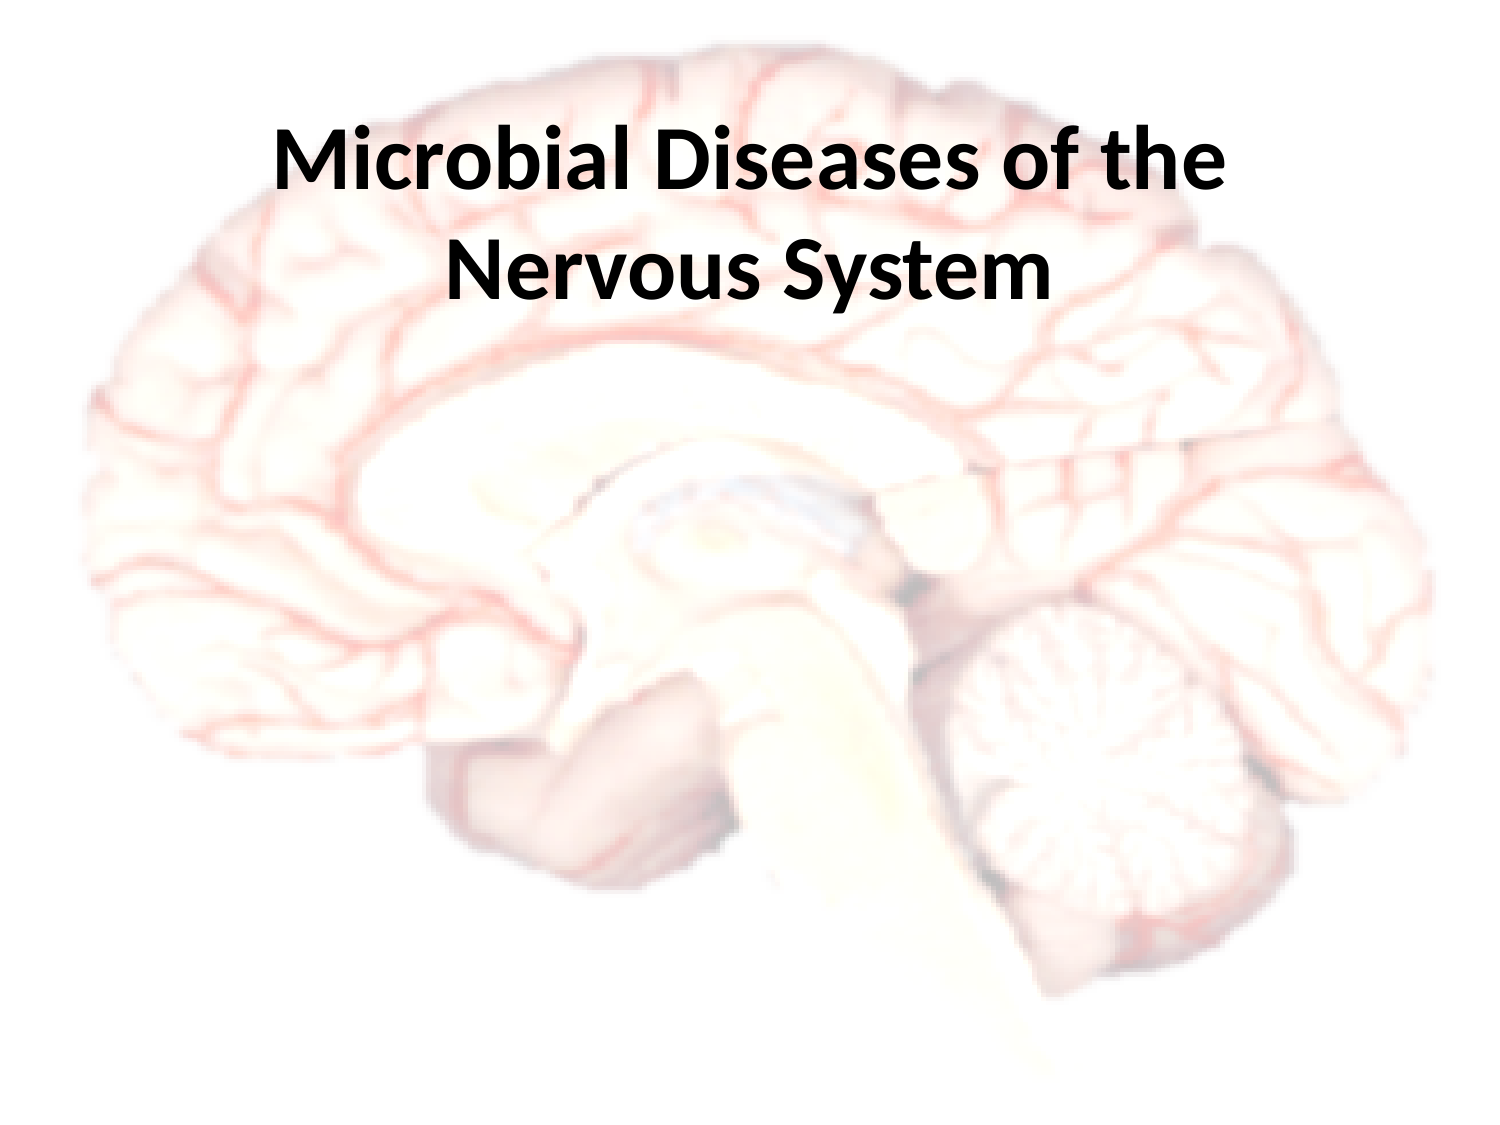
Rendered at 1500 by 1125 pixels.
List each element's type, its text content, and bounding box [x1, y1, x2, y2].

title Microbial Diseases of the Nervous System [112, 87, 1388, 329]
